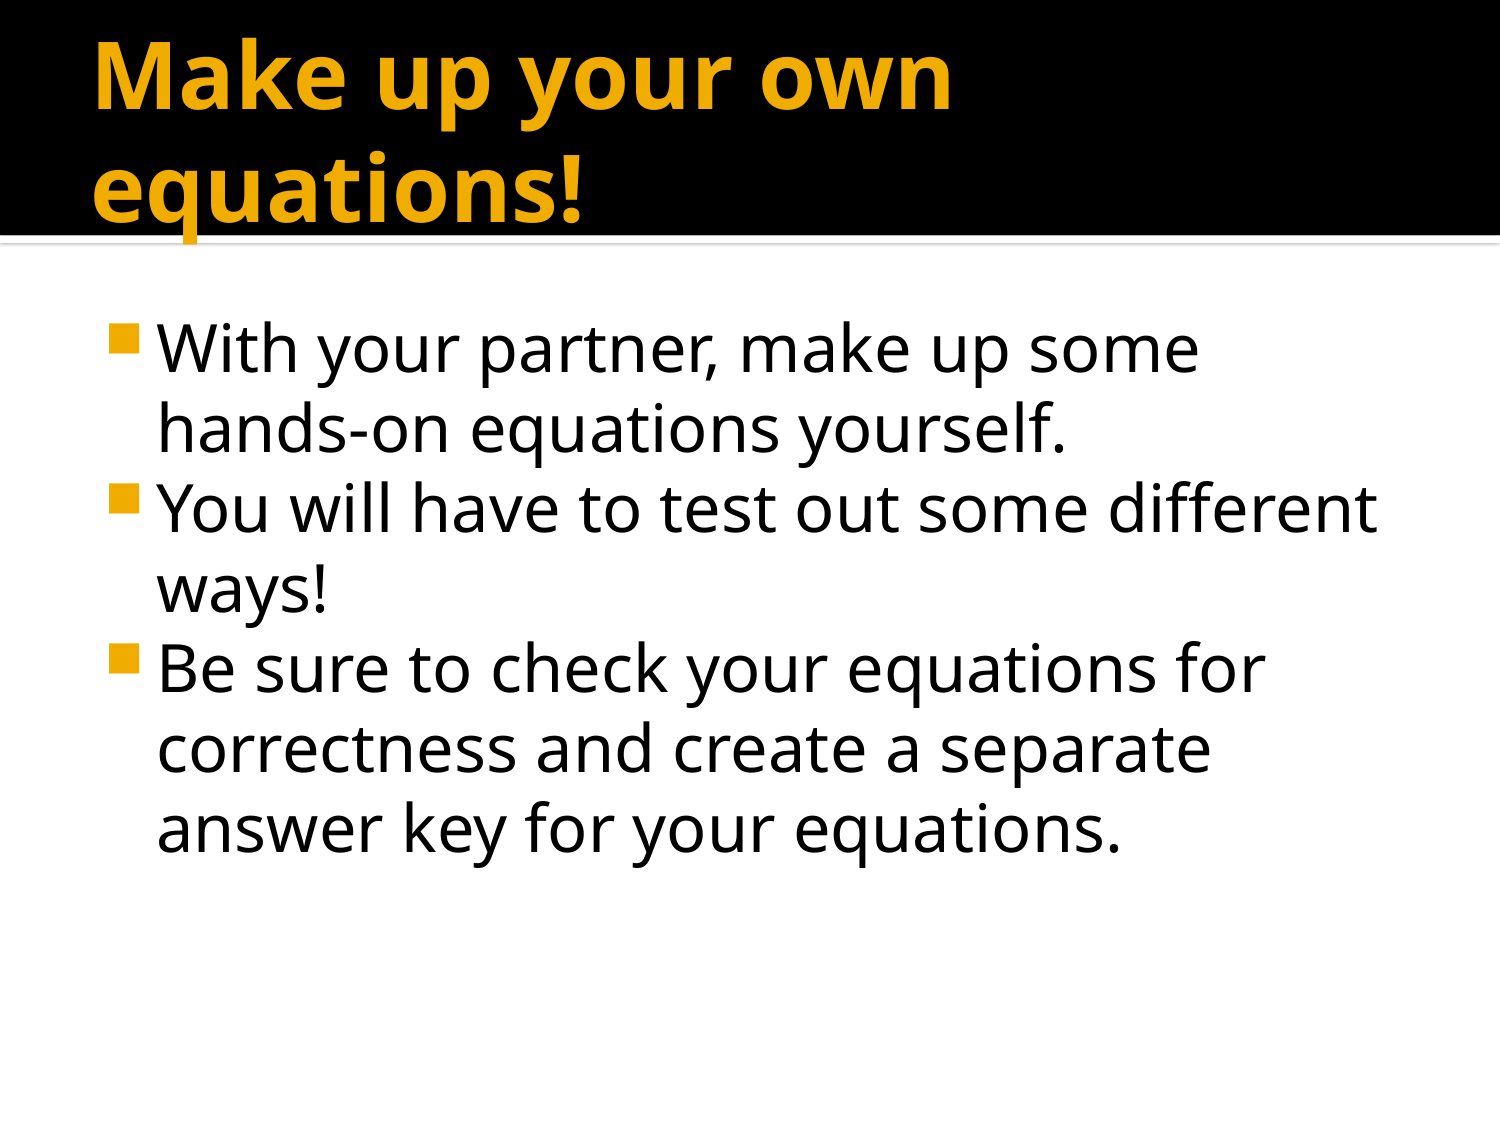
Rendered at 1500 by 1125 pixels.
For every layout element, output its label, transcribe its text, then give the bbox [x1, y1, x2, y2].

list With your partner, make up some hands-on equations yourself. You will have to test out some different ways! Be sure to check your equations for correctness and create a separate answer key for your equations. [75, 291, 1425, 1050]
title Make up your own equations! [75, 25, 1425, 231]
